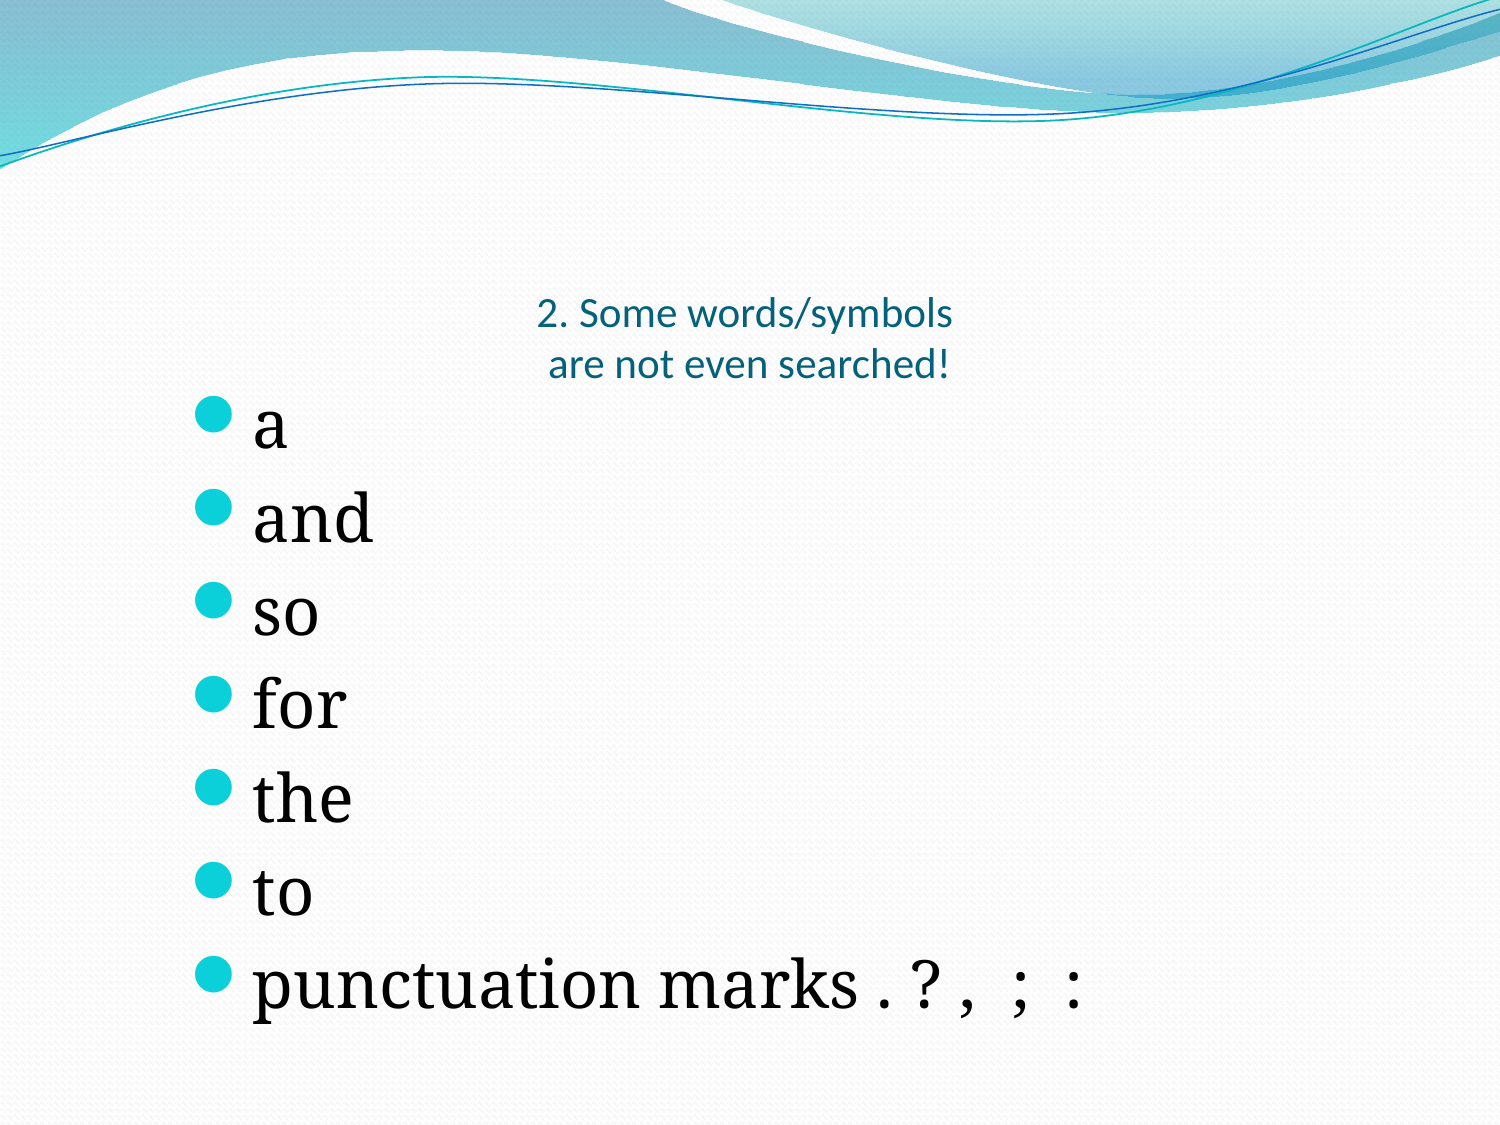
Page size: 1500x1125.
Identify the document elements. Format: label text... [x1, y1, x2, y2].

title 2. Some words/symbols are not even searched! [0, 87, 1500, 388]
list a and so for the to punctuation marks . ? , ; : [174, 375, 1425, 1100]
